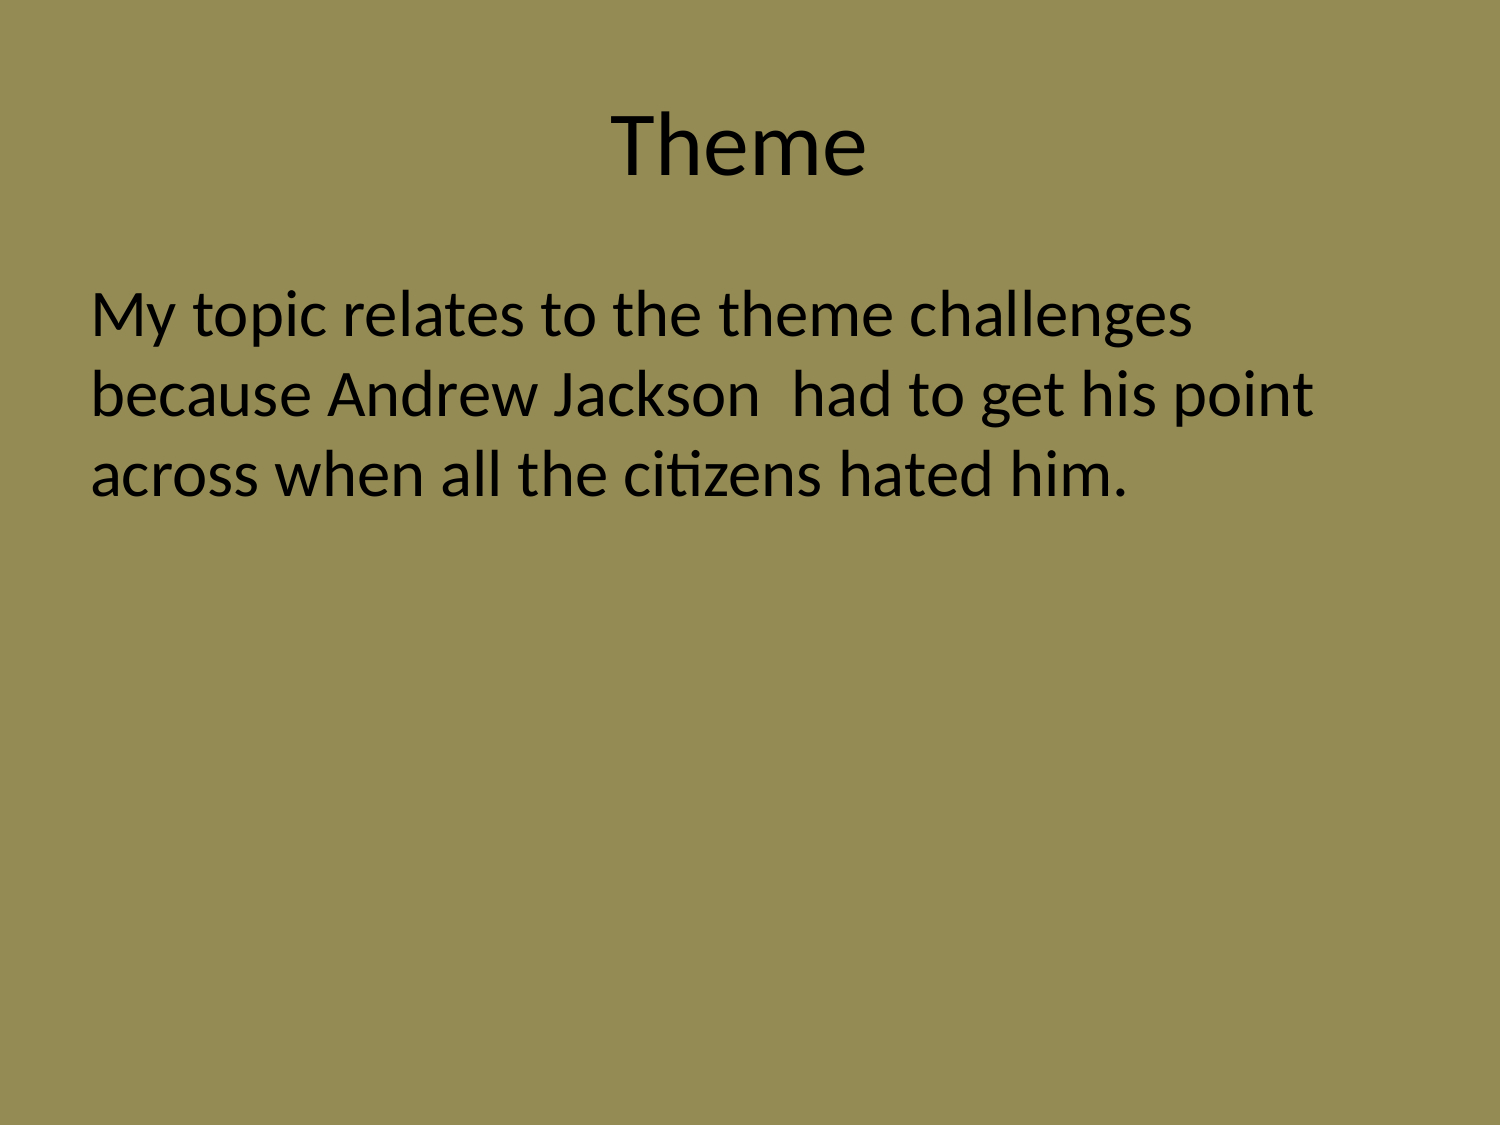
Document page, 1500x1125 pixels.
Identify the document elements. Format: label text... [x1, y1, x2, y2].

list My topic relates to the theme challenges because Andrew Jackson had to get his point across when all the citizens hated him. [75, 262, 1425, 1005]
title Theme [75, 45, 1425, 233]
